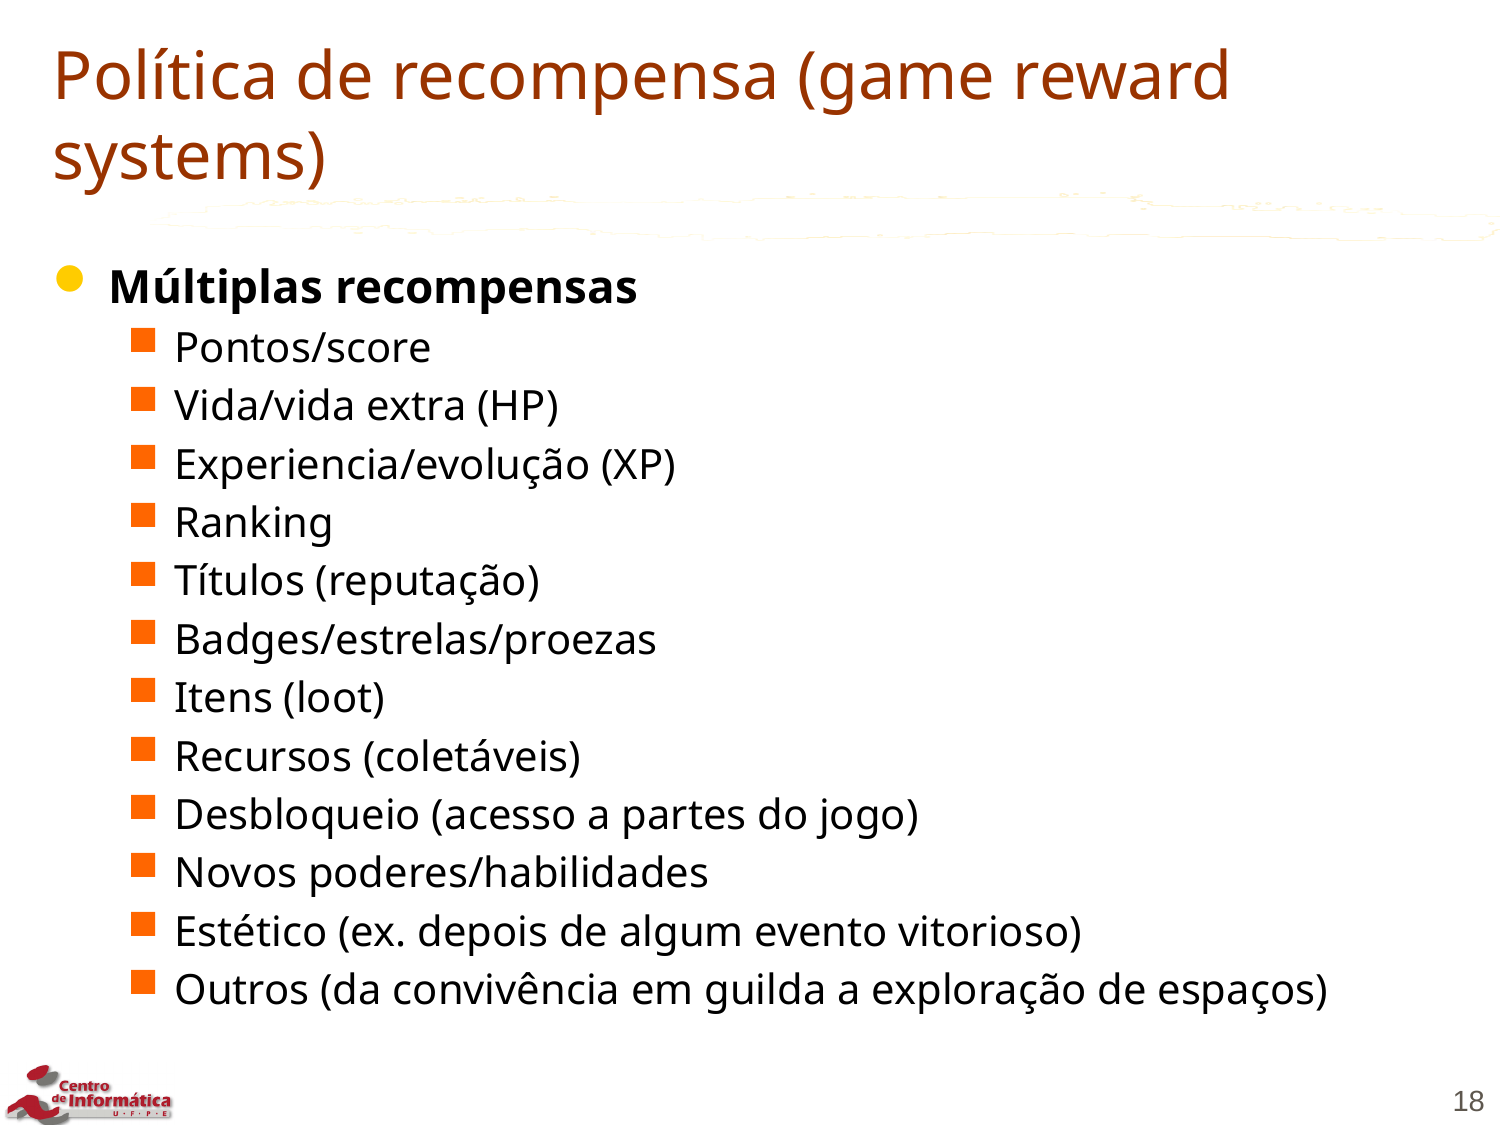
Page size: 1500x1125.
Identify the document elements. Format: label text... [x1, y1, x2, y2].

slide_number 18 [1187, 1049, 1500, 1125]
title Política de recompensa (game reward systems) [37, 12, 1434, 200]
picture [0, 1062, 175, 1125]
list Múltiplas recompensas Pontos/score Vida/vida extra (HP) Experiencia/evolução (XP) Ranking Títulos (reputação) Badges/estrelas/proezas Itens (loot) Recursos (coletáveis) Desbloqueio (acesso a partes do jogo) Novos poderes/habilidades Estético (ex. depois de algum evento vitorioso) Outros (da convivência em guilda a exploração de espaços) [37, 249, 1475, 1025]
